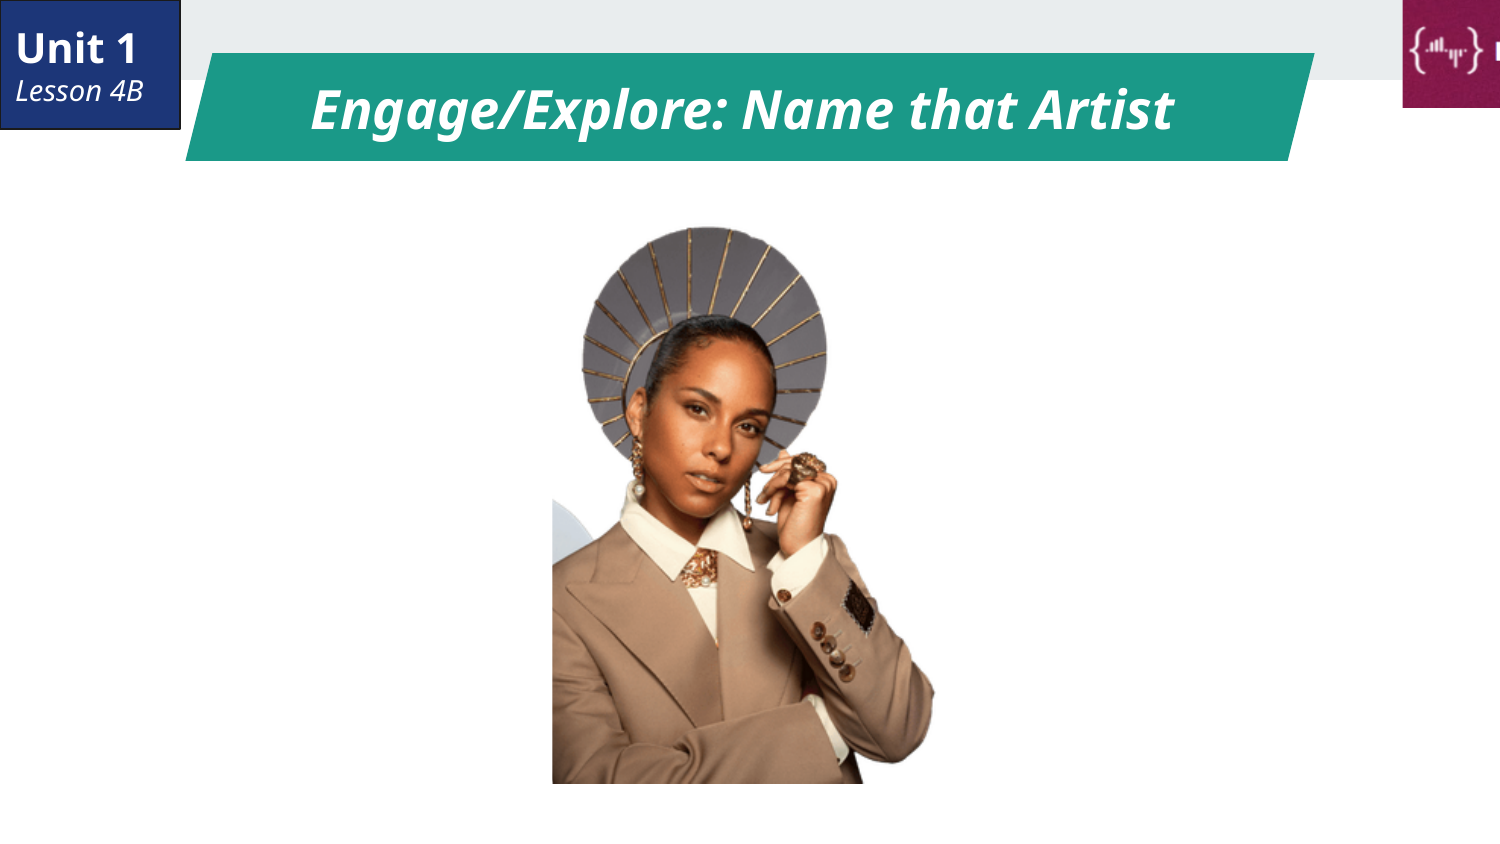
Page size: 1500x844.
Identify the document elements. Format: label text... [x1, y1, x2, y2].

picture [551, 222, 948, 784]
title Engage/Explore: Name that Artist [221, 60, 1279, 155]
text_box [185, 53, 1315, 161]
picture [1402, 0, 1500, 108]
text_box Unit 1 Lesson 4B [0, 0, 181, 130]
